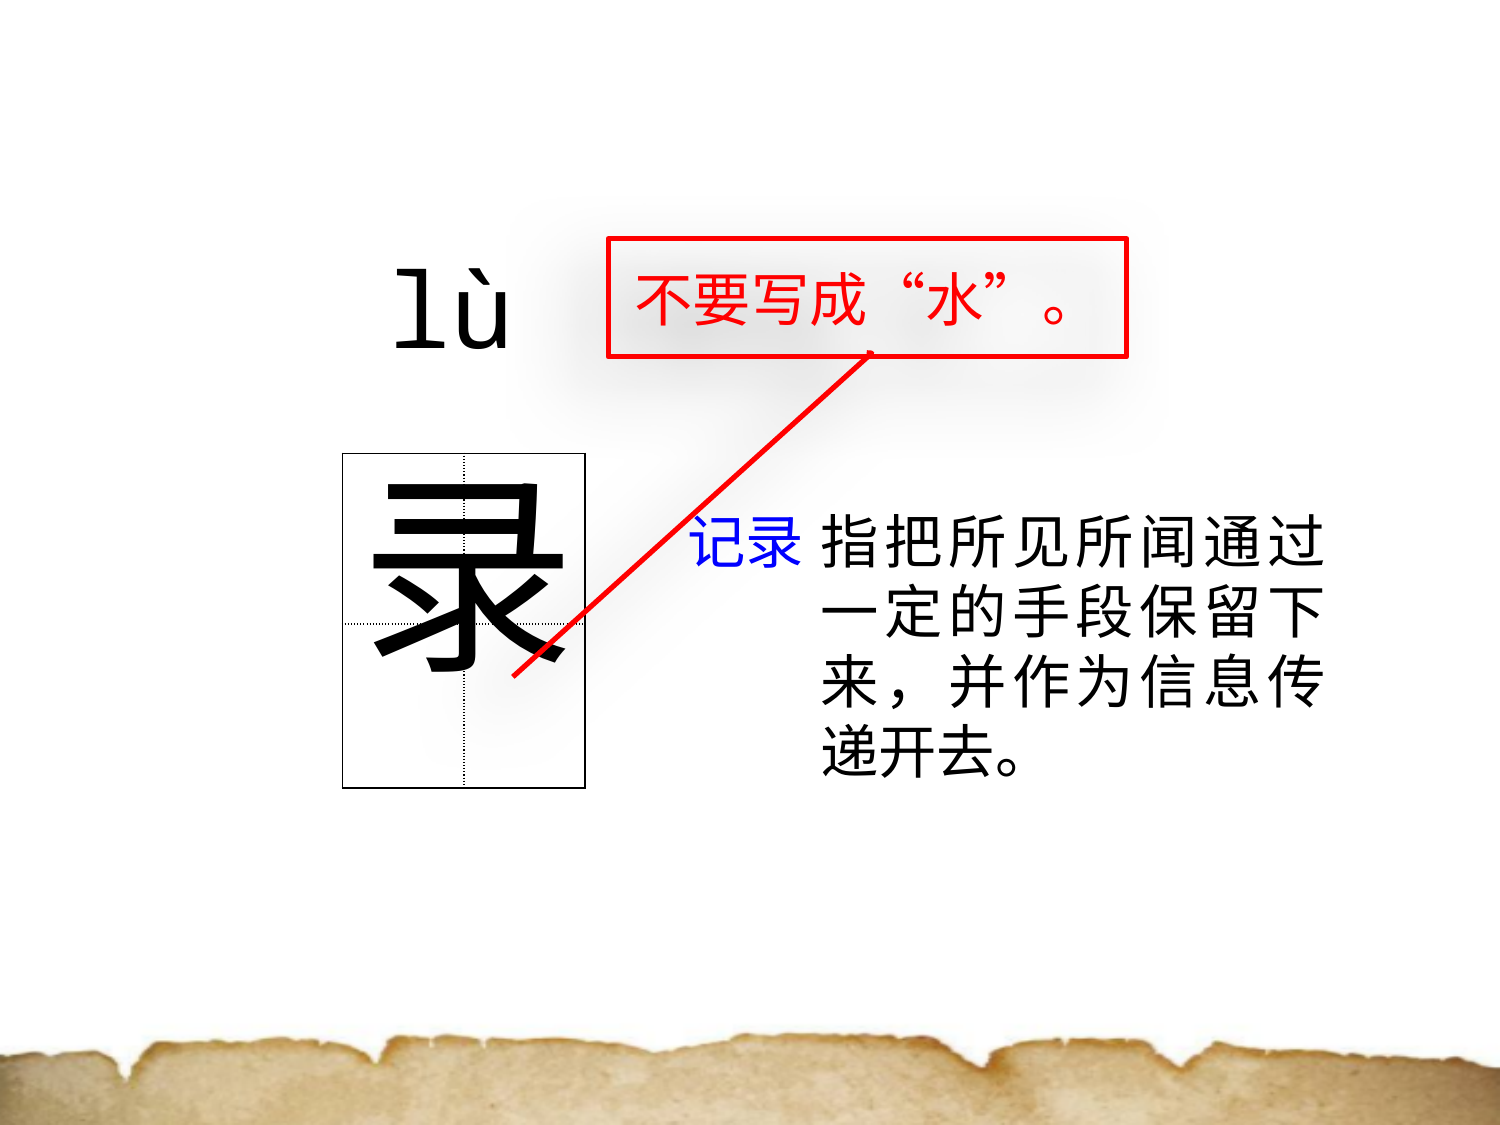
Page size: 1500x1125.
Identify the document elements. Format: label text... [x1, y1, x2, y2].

text_box 记录 [676, 499, 809, 581]
picture [0, 987, 1500, 1125]
text_box 不要写成“水”。 [606, 237, 1129, 499]
text_box 指把所见所闻通过一定的手段保留下来，并作为信息传递开去。 [809, 499, 1338, 791]
table_cell [464, 637, 584, 787]
text_box 录 [348, 431, 582, 703]
table_cell [343, 624, 464, 787]
text_box 不要写成“水”。 [511, 526, 676, 679]
text_box lù [377, 238, 555, 375]
table_header [343, 454, 348, 624]
